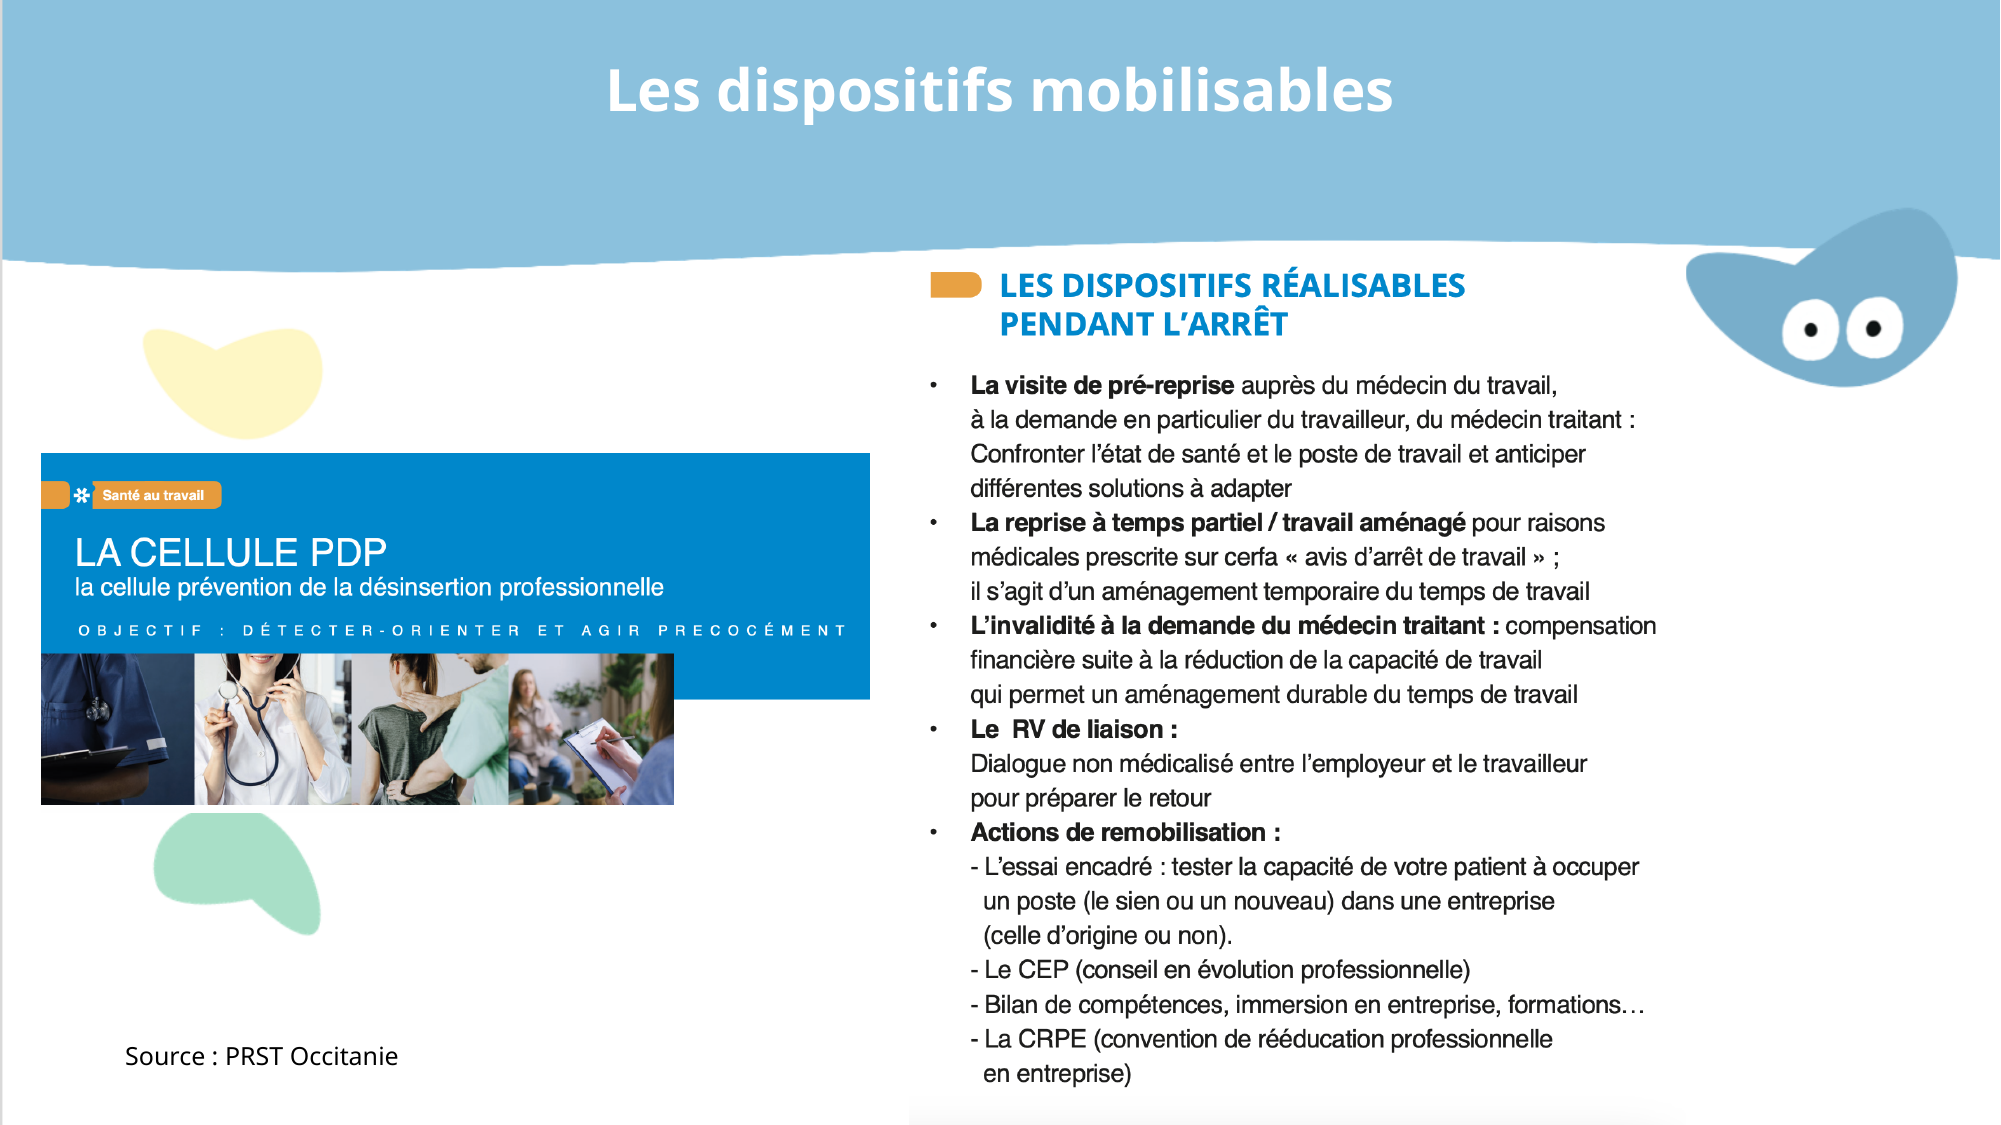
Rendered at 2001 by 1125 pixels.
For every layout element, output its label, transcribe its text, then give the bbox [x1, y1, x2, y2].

text_box Source : PRST Occitanie [110, 1033, 415, 1079]
text_box Les dispositifs mobilisables [389, 46, 1611, 131]
picture [0, 0, 2000, 1125]
